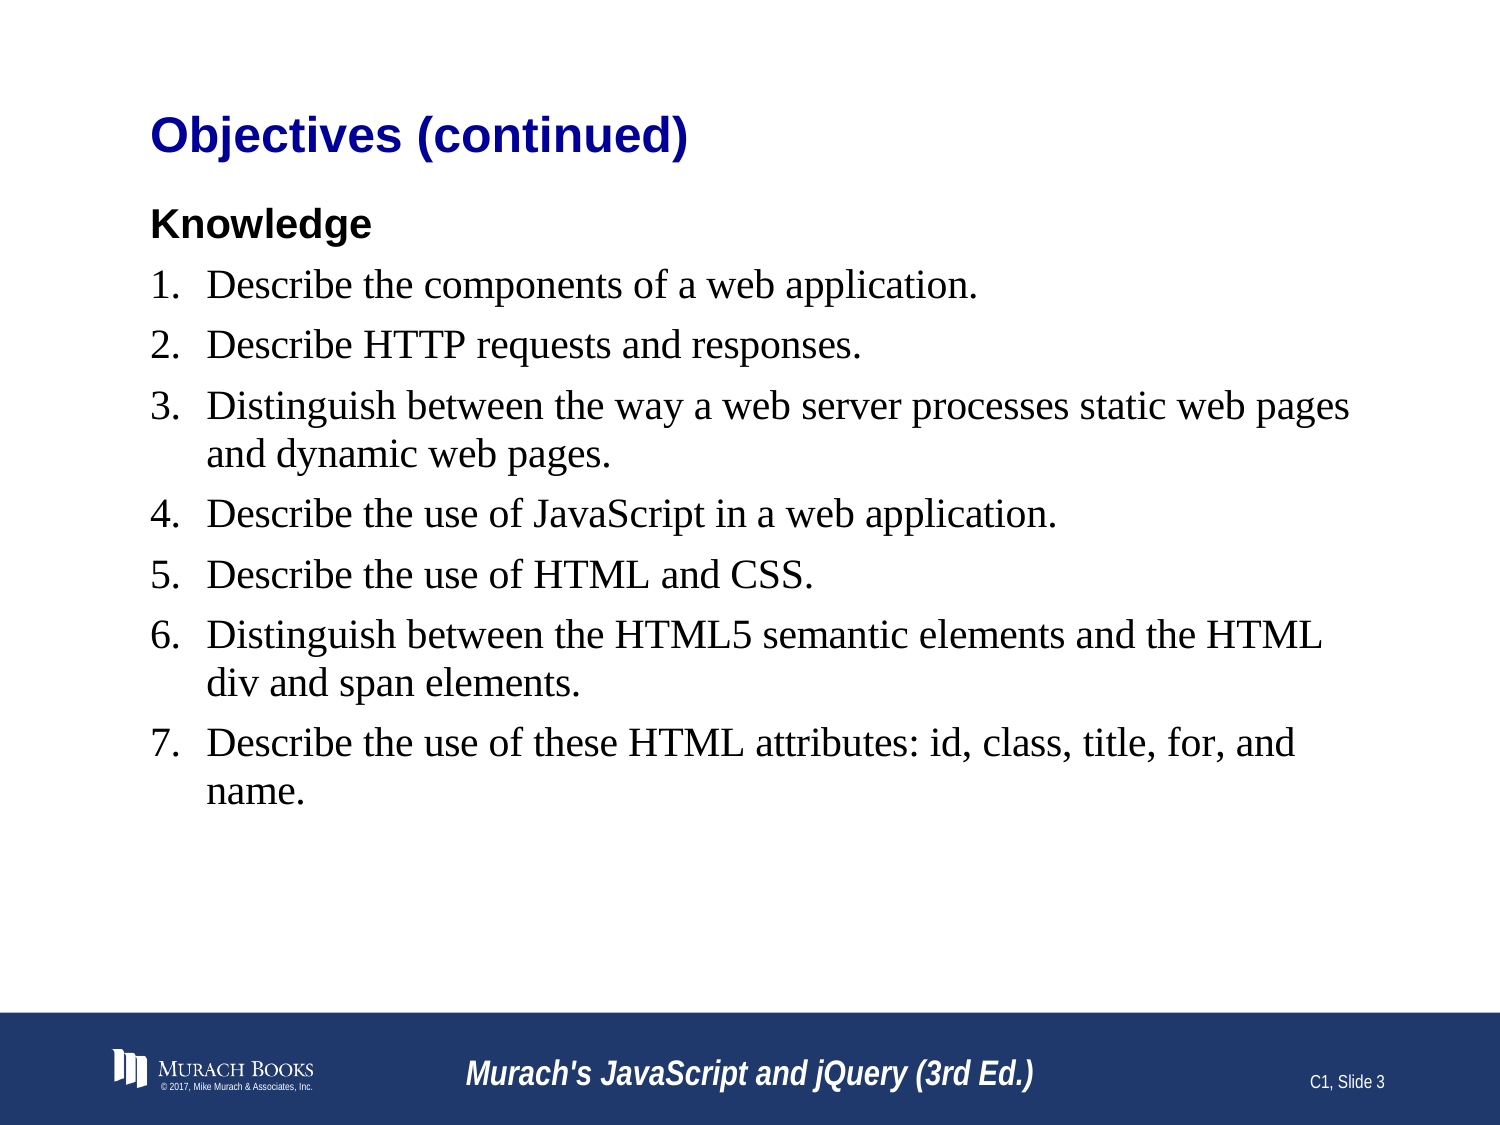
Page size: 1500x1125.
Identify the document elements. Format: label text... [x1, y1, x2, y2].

slide_number C1, Slide 3 [1087, 1025, 1400, 1100]
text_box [149, 174, 1350, 827]
footer © 2017, Mike Murach & Associates, Inc. [12, 1025, 463, 1100]
title Objectives (continued) [150, 102, 1350, 164]
slide_number Murach's JavaScript and jQuery (3rd Ed.) [463, 1025, 1050, 1100]
